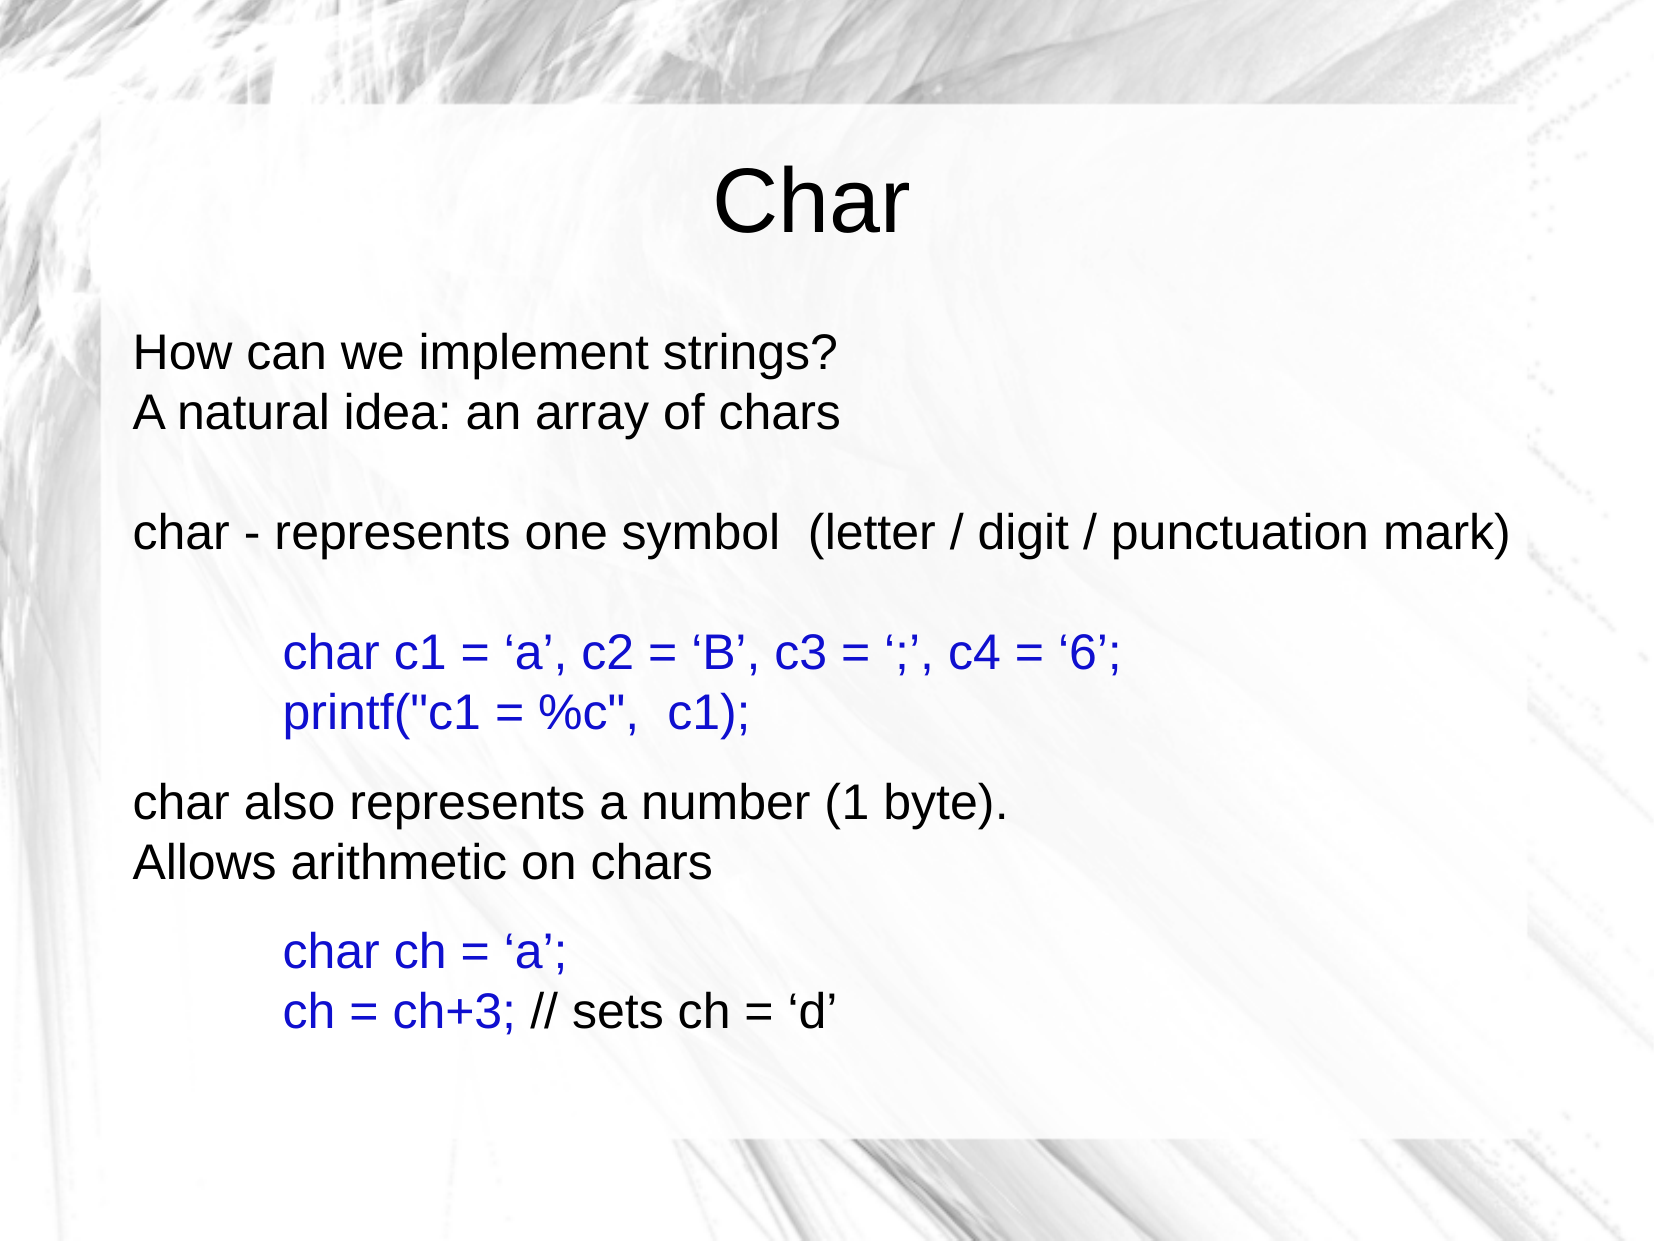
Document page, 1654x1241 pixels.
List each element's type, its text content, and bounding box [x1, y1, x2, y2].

picture [0, 0, 1654, 1241]
title Char [118, 93, 1506, 299]
list How can we implement strings? A natural idea: an array of chars char - represents one symbol (letter / digit / punctuation mark) char c1 = ‘a’, c2 = ‘B’, c3 = ‘;’, c4 = ‘6’; printf("c1 = %c", c1); char also represents a number (1 byte). Allows arithmetic on chars char ch = ‘a’; ch = ch+3; // sets ch = ‘d’ [118, 319, 1571, 1109]
